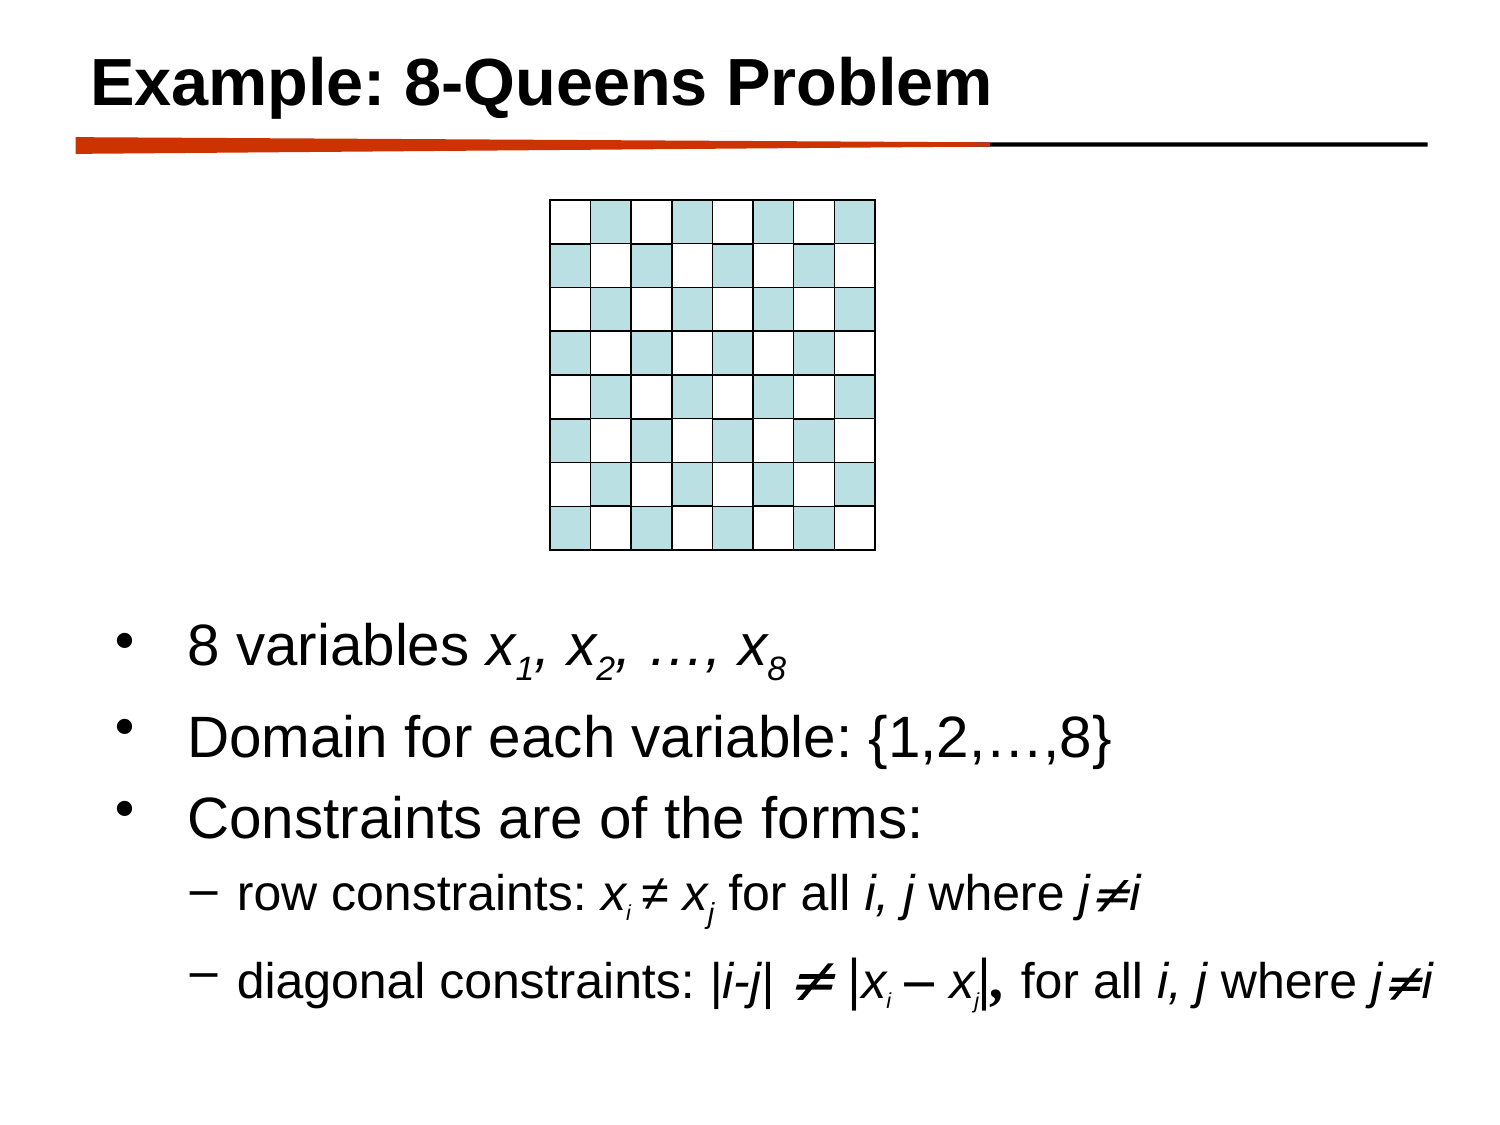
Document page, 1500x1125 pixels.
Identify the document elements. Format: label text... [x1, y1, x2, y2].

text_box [549, 199, 876, 551]
list 8 variables x1, x2, …, x8 Domain for each variable: {1,2,…,8} Constraints are of the forms: row constraints: xi ≠ xj for all i, j where ji diagonal constraints: |i-j|  |xi – xj|, for all i, j where ji [99, 599, 1451, 1088]
title Example: 8-Queens Problem [74, 24, 1426, 133]
